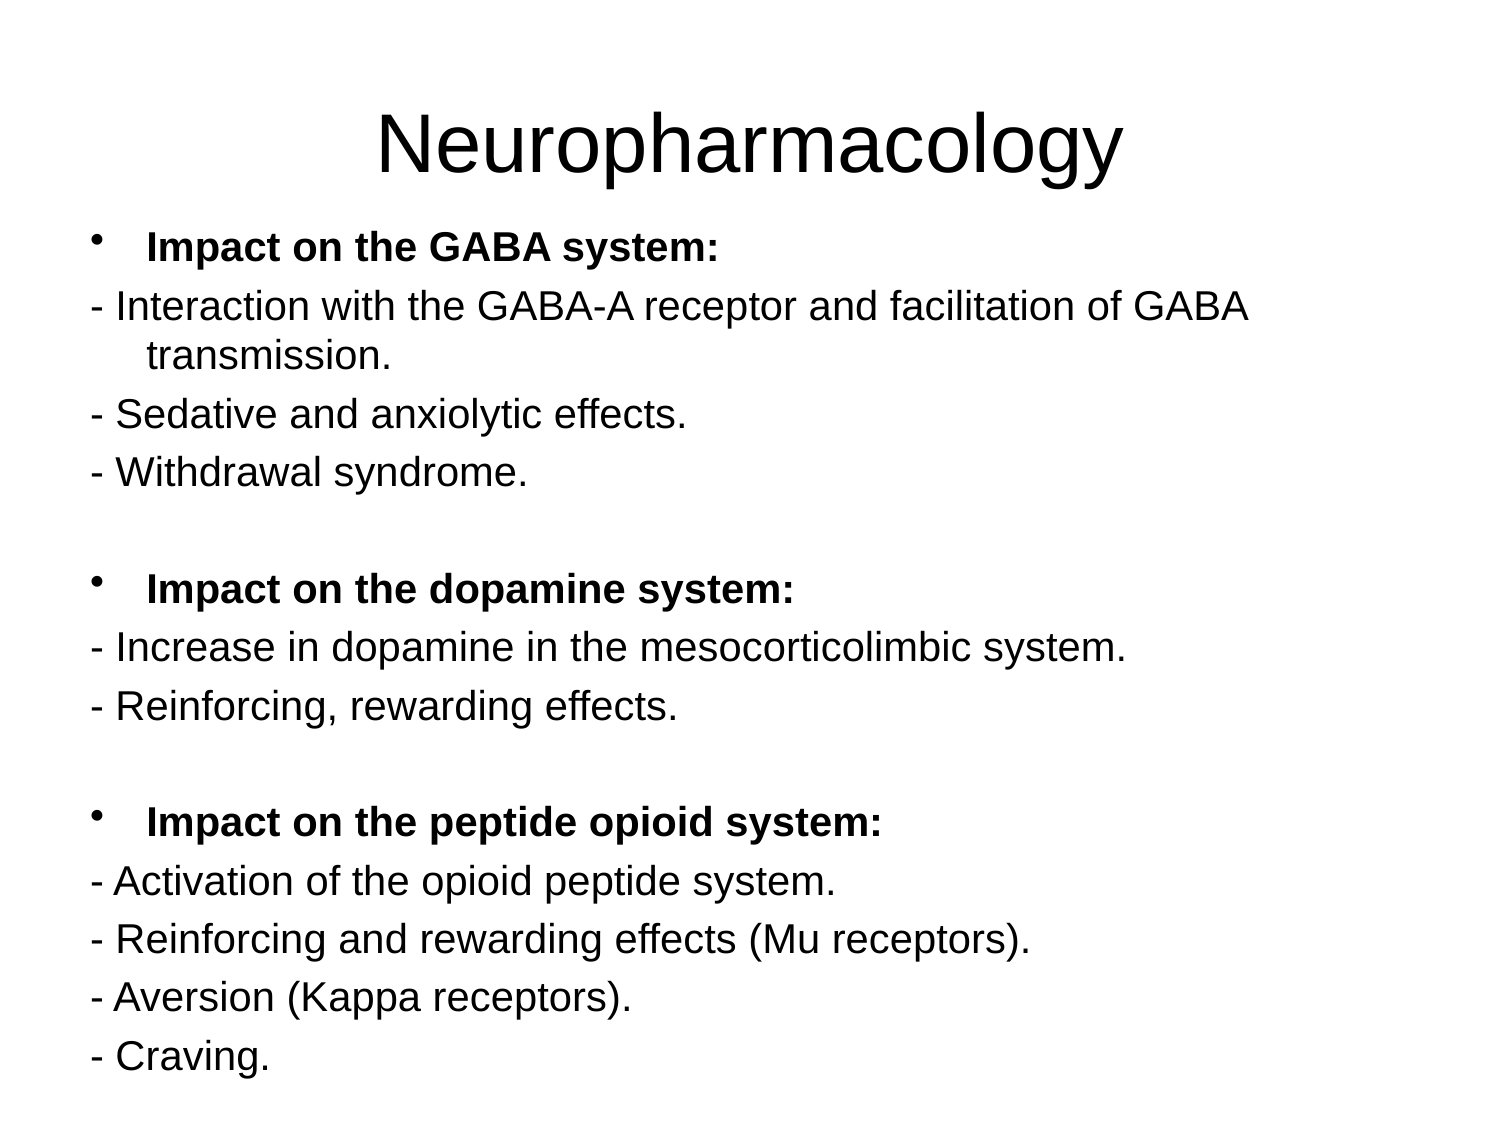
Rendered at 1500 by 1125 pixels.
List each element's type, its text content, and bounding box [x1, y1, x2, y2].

title Neuropharmacology [75, 45, 1425, 212]
list Impact on the GABA system: - Interaction with the GABA-A receptor and facilitation of GABA transmission. - Sedative and anxiolytic effects. - Withdrawal syndrome. Impact on the dopamine system: - Increase in dopamine in the mesocorticolimbic system. - Reinforcing, rewarding effects. Impact on the peptide opioid system: - Activation of the opioid peptide system. - Reinforcing and rewarding effects (Mu receptors). - Aversion (Kappa receptors). - Craving. [75, 212, 1425, 955]
